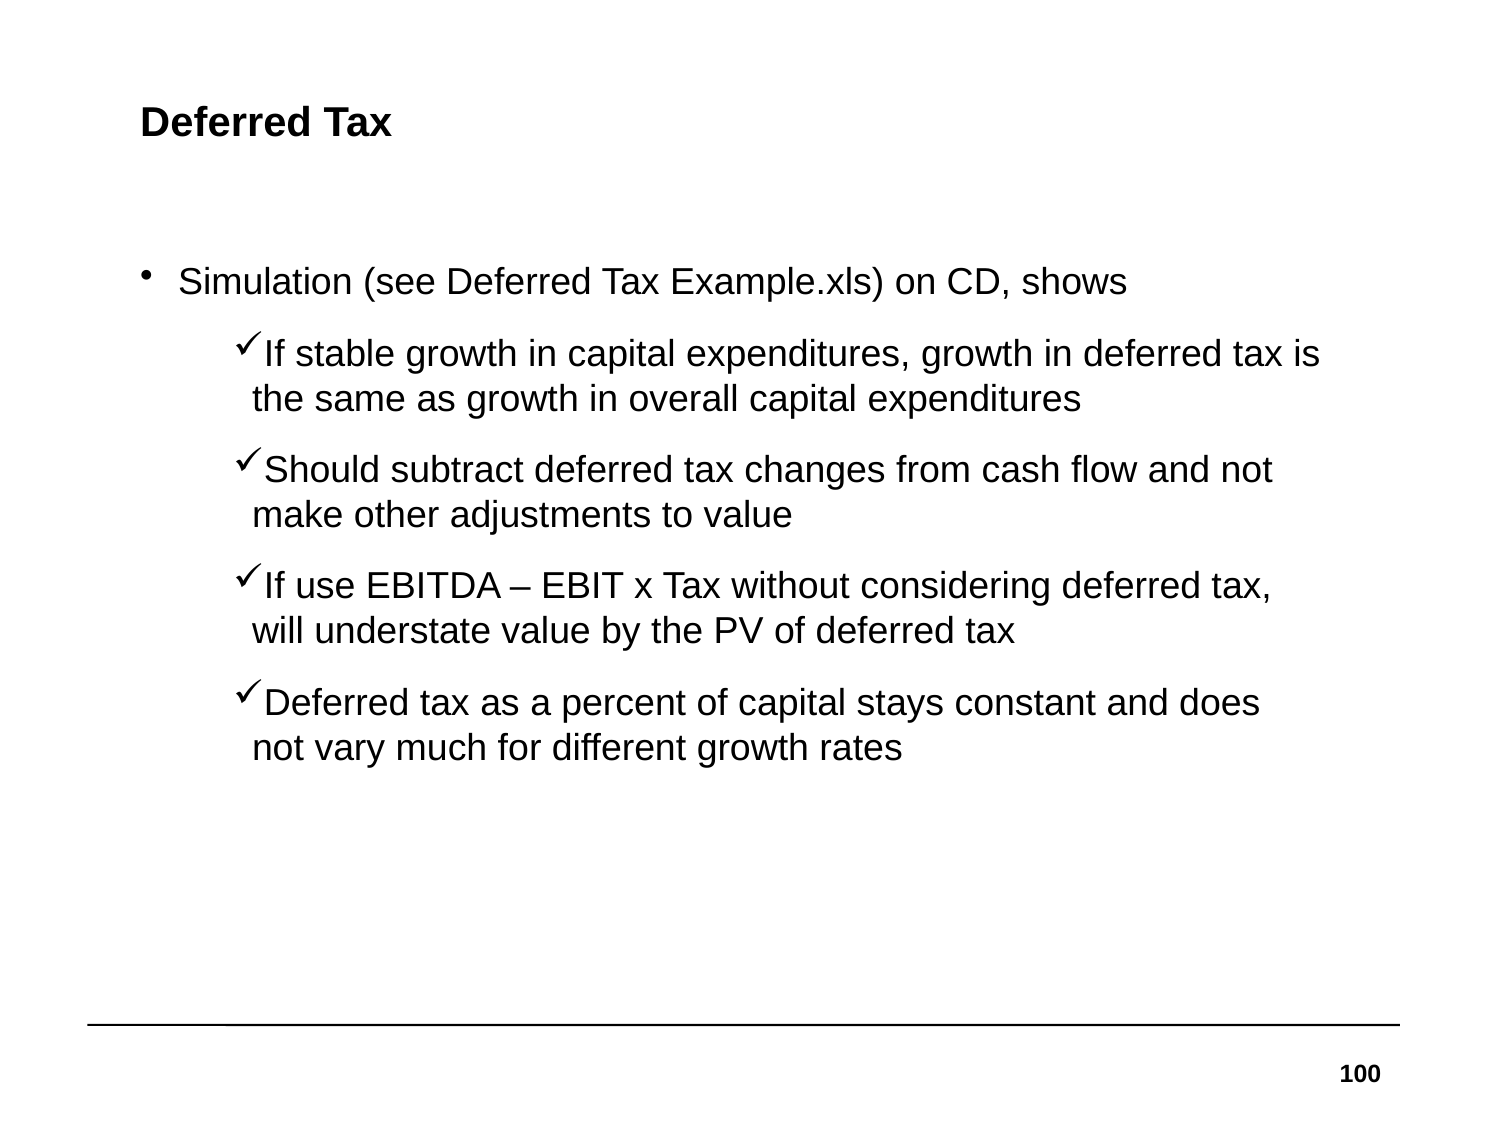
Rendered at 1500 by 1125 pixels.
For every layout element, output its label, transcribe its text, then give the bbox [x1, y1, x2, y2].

title Deferred Tax [125, 87, 1375, 225]
list Simulation (see Deferred Tax Example.xls) on CD, shows If stable growth in capital expenditures, growth in deferred tax is the same as growth in overall capital expenditures Should subtract deferred tax changes from cash flow and not make other adjustments to value If use EBITDA – EBIT x Tax without considering deferred tax, will understate value by the PV of deferred tax Deferred tax as a percent of capital stays constant and does not vary much for different growth rates [125, 249, 1338, 1000]
